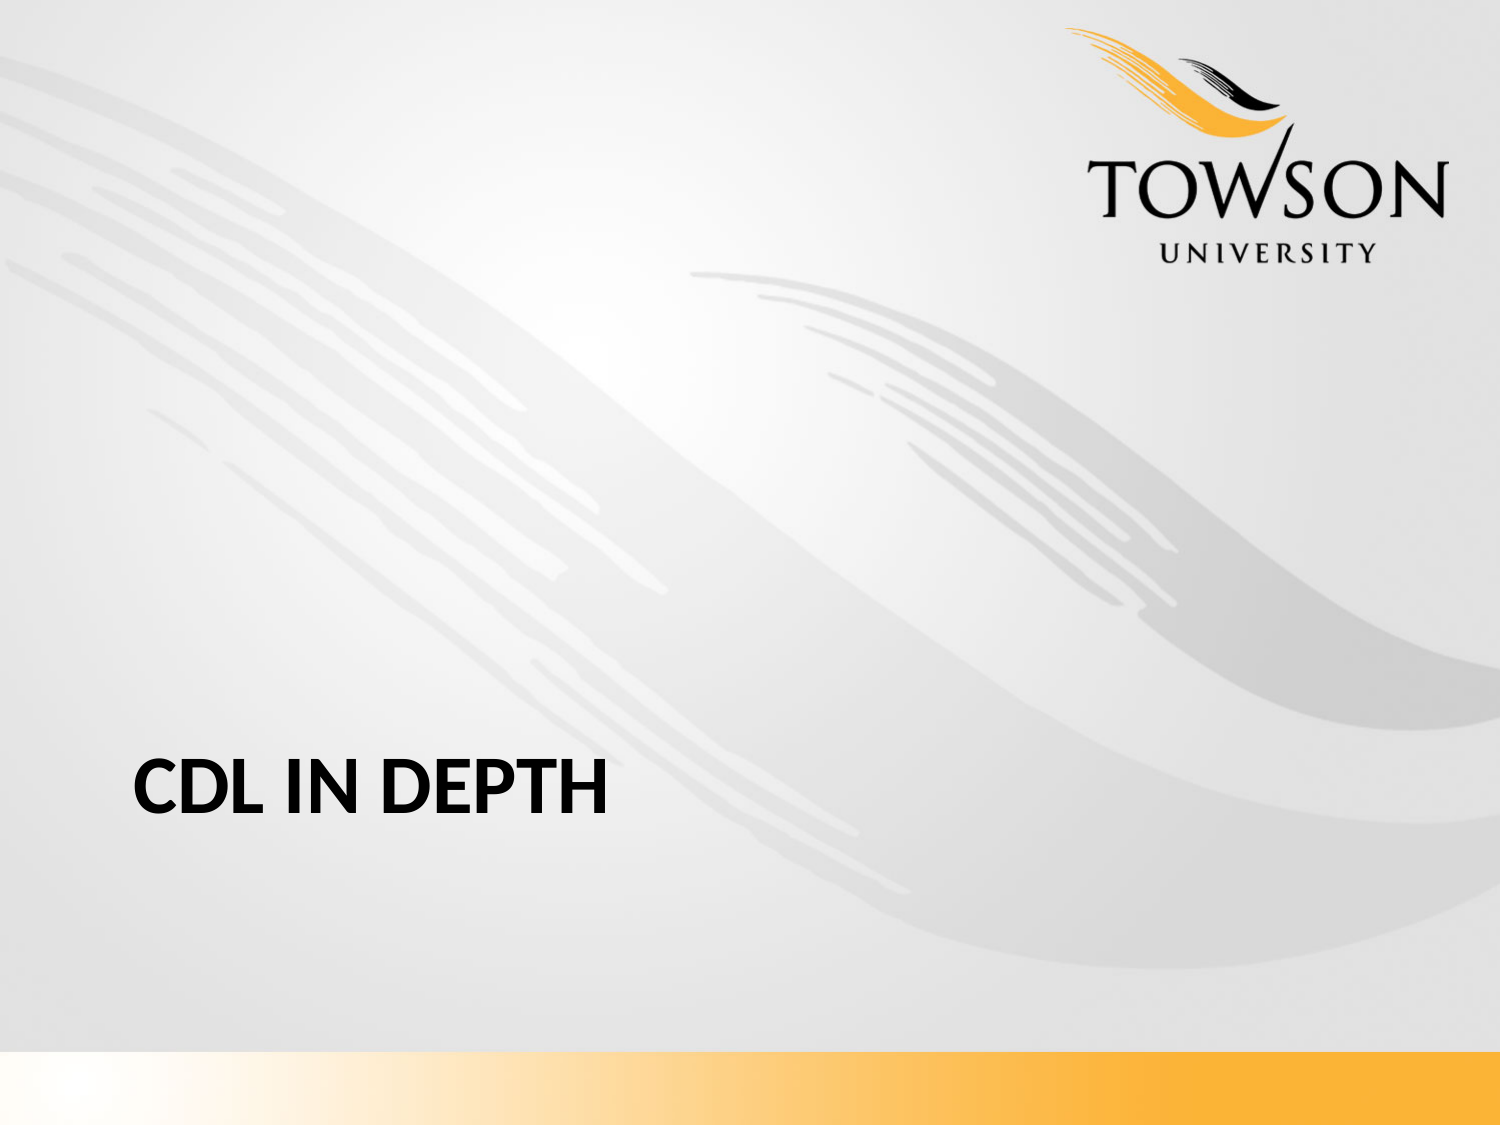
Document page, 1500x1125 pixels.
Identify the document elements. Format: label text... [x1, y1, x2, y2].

title CDL in depth [118, 722, 1394, 947]
picture [0, 0, 1500, 1125]
